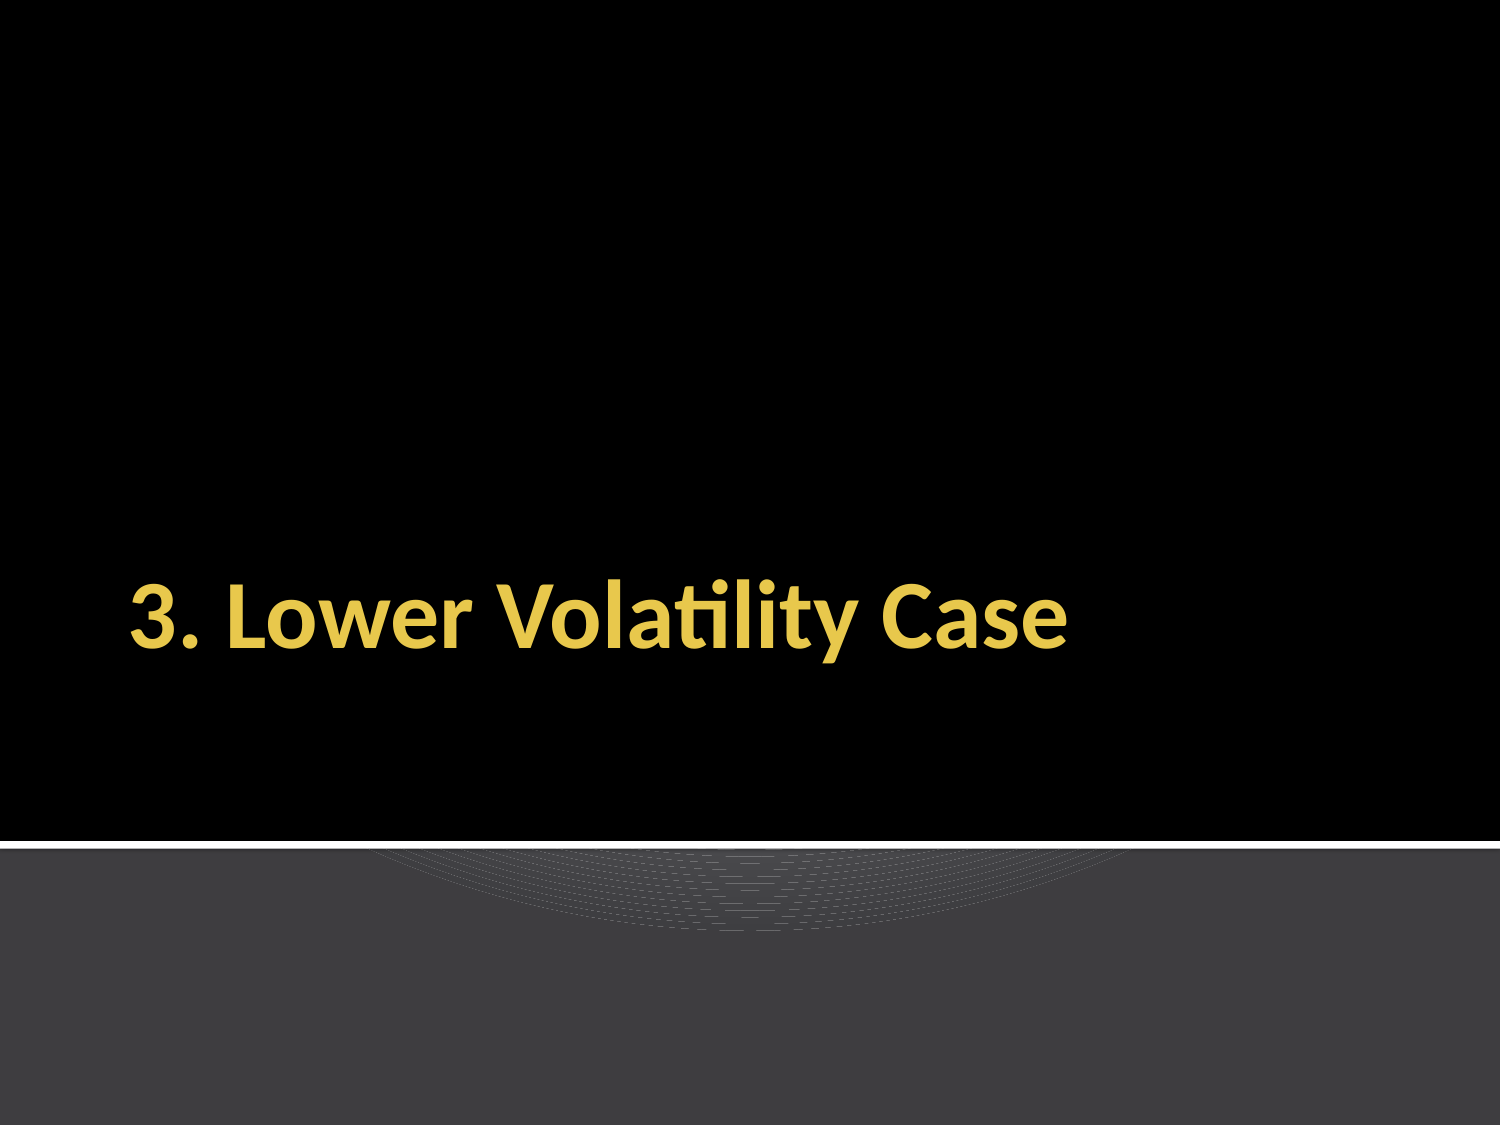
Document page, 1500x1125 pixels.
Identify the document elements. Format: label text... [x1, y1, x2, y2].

title 3. Lower Volatility Case [112, 550, 1438, 825]
